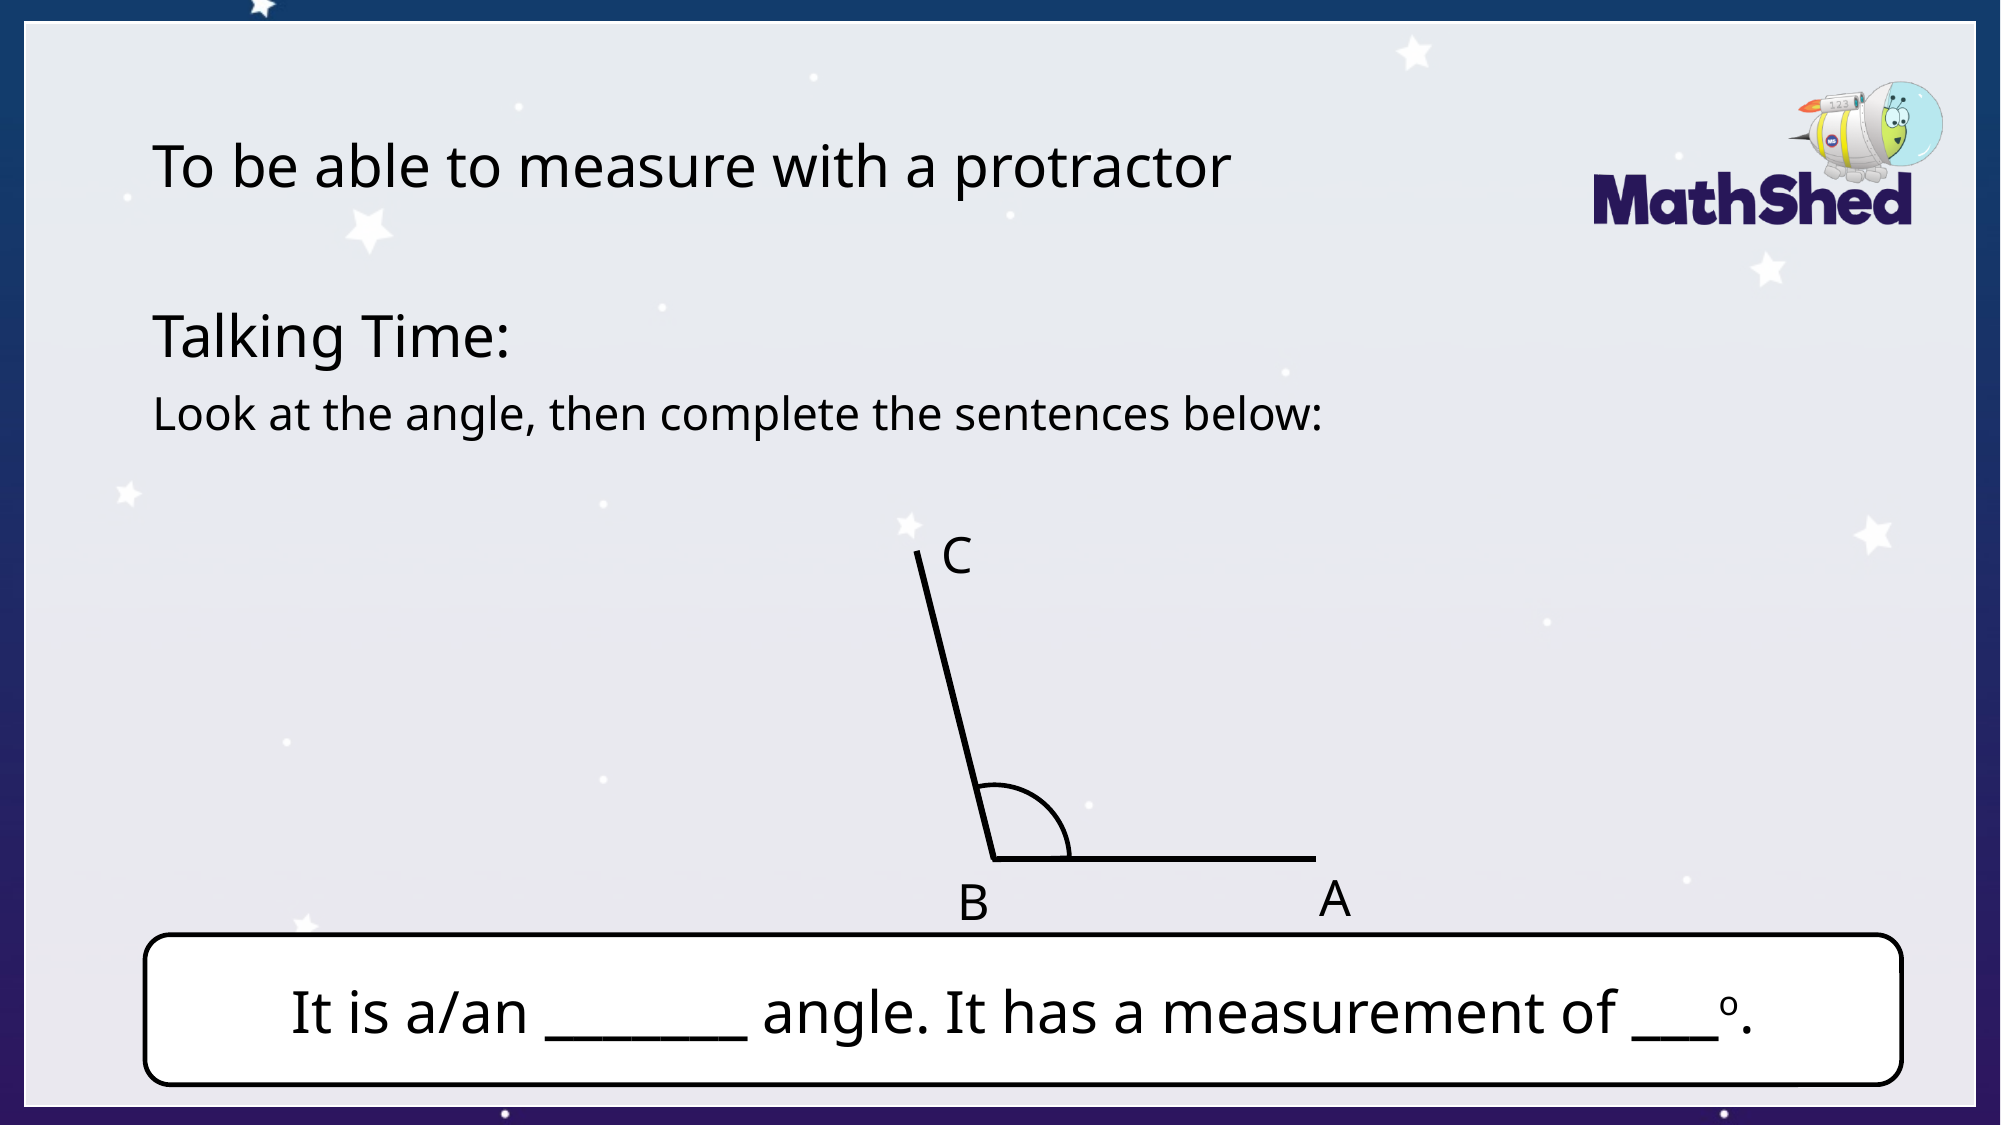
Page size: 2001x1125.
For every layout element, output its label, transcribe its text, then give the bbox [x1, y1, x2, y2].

text_box B [943, 862, 1006, 938]
text_box C [927, 516, 989, 550]
title To be able to measure with a protractor [137, 59, 1578, 278]
text_box A [1304, 859, 1367, 933]
list Talking Time: Look at the angle, then complete the sentences below: [137, 299, 1863, 1014]
text_box It is a/an _______ angle. It has a measurement of ___o. [143, 933, 1903, 1086]
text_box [916, 550, 994, 859]
text_box [994, 783, 1071, 858]
picture [0, 0, 2001, 1125]
